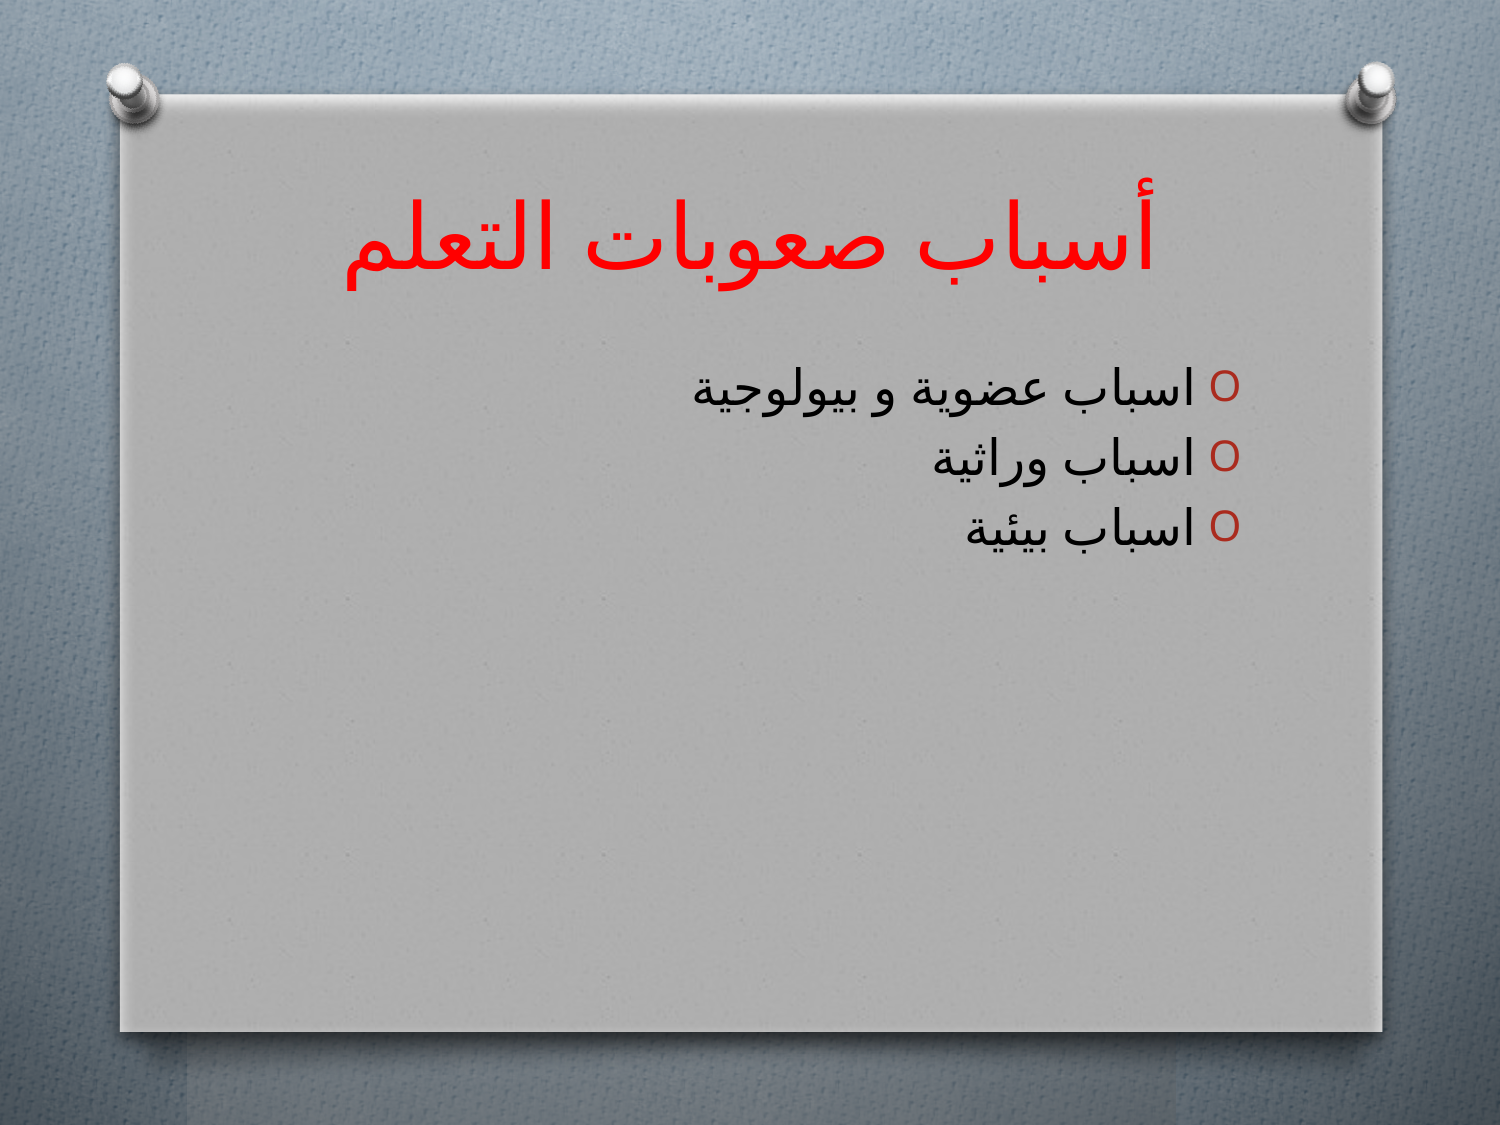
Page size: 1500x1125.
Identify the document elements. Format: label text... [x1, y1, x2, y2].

picture [1317, 35, 1439, 156]
list اسباب عضوية و بيولوجية اسباب وراثية اسباب بيئية [240, 347, 1257, 939]
title أسباب صعوبات التعلم [179, 134, 1323, 332]
picture [75, 29, 198, 153]
